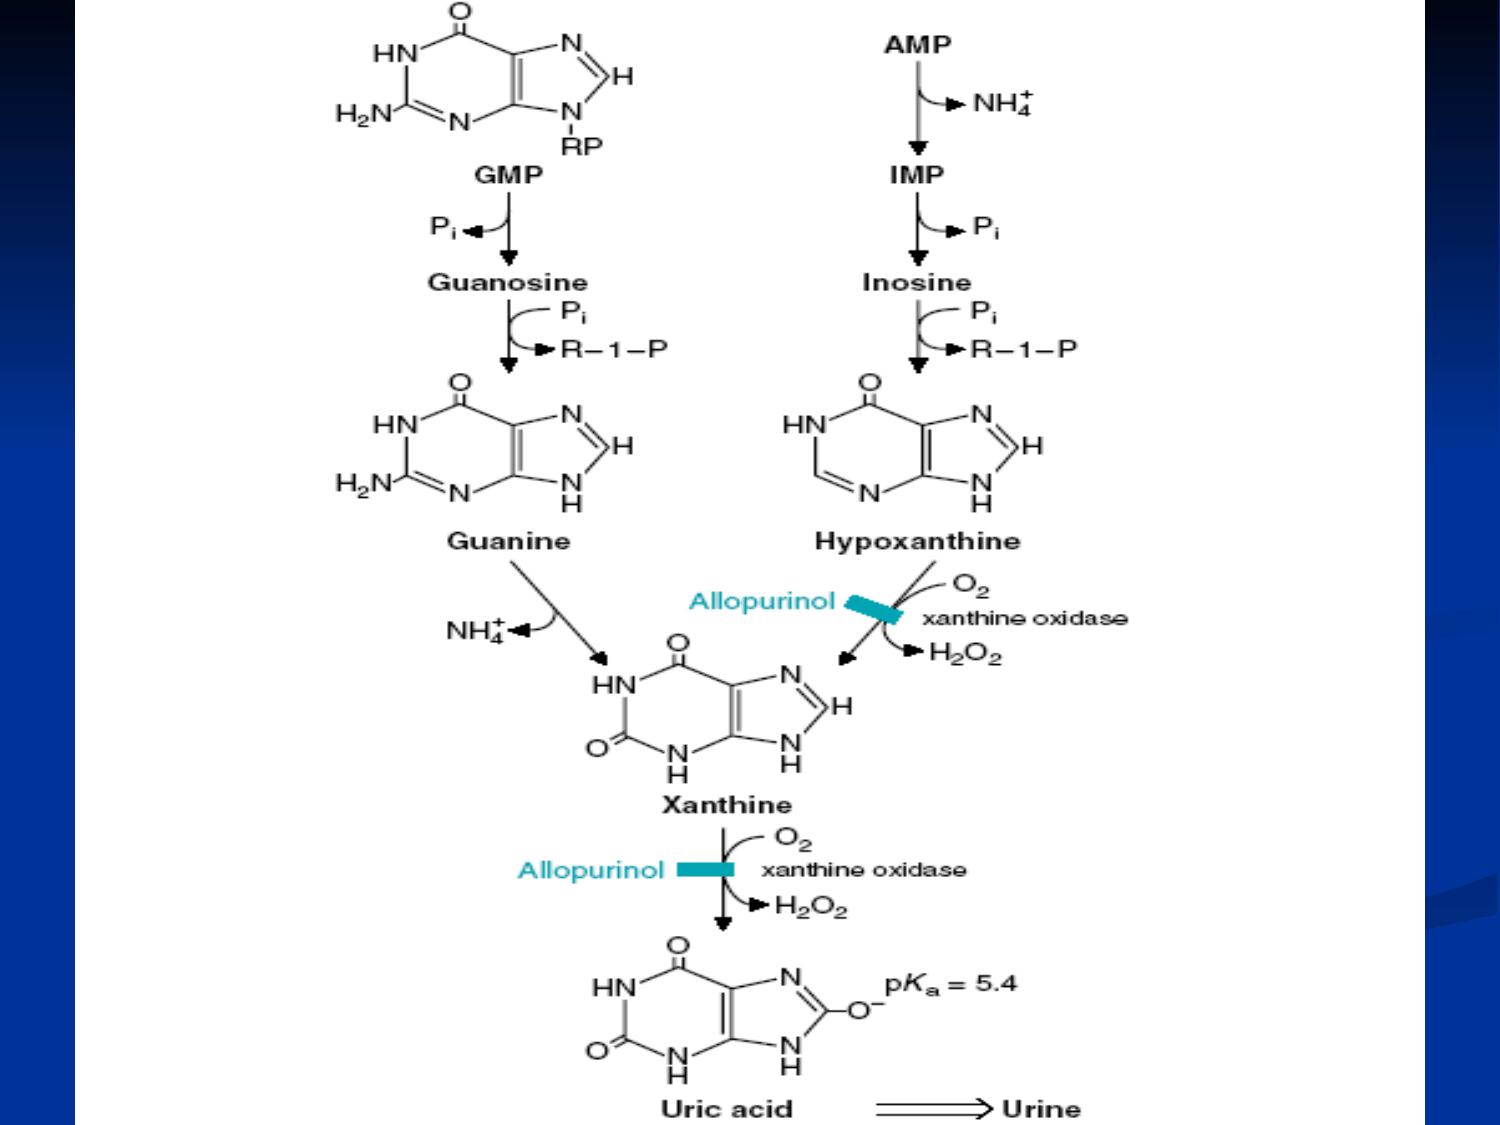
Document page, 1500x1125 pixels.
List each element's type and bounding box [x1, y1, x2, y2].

list [74, 0, 1426, 1125]
